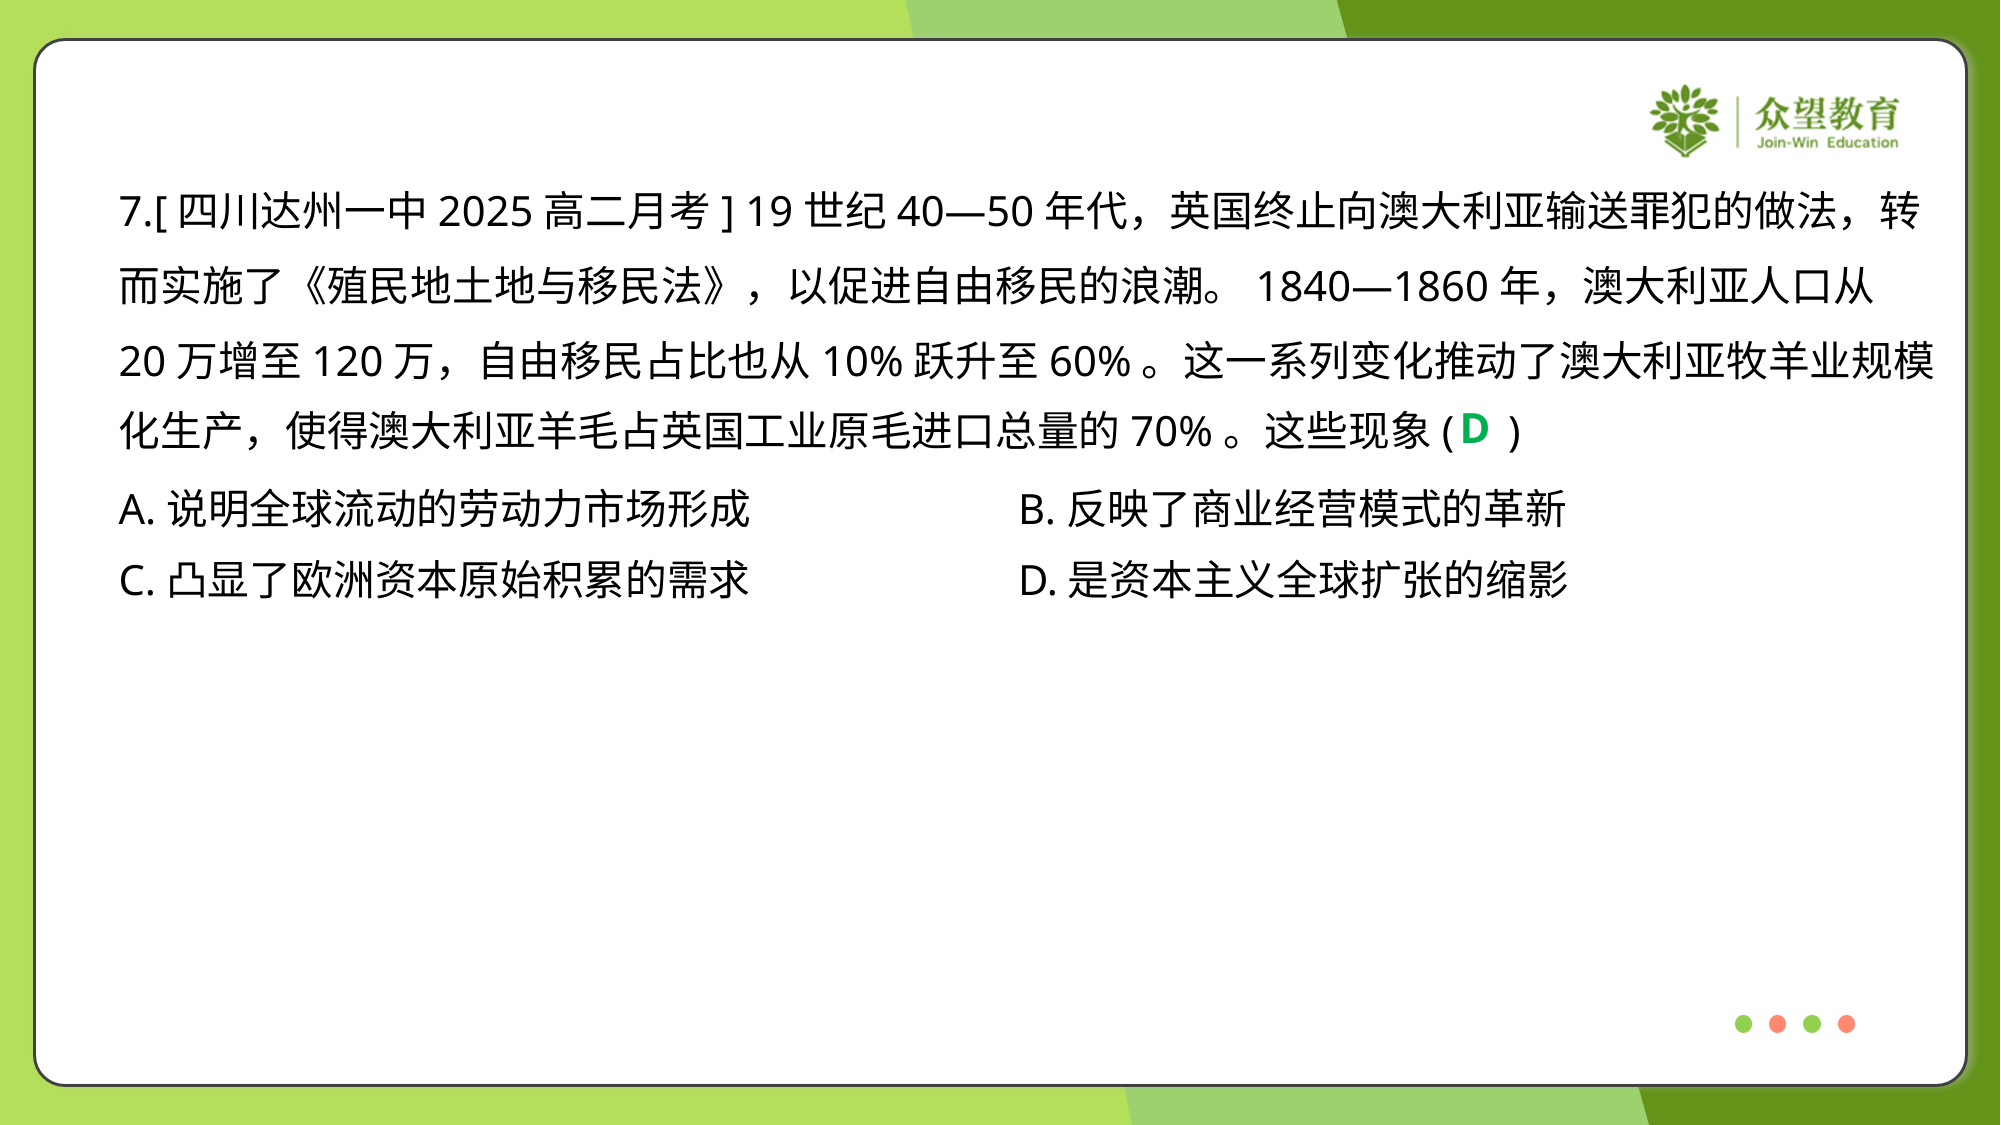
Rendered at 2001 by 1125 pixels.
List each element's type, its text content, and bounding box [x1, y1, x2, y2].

text_box A.说明全球流动的劳动力市场形成 B.反映了商业经营模式的革新 C.凸显了欧洲资本原始积累的需求 D.是资本主义全球扩张的缩影 [118, 457, 1883, 597]
text_box 7.[四川达州一中2025高二月考] 19世纪40—50年代，英国终止向澳大利亚输送罪犯的做法，转 而实施了《殖民地土地与移民法》，以促进自由移民的浪潮。1840—1860年，澳大利亚人口从 20万增至120万，自由移民占比也从10%跃升至60%。这一系列变化推动了澳大利亚牧羊业规模 化生产，使得澳大利亚羊毛占英国工业原毛进口总量的70%。这些现象( ) [118, 159, 1883, 448]
text_box D [1443, 381, 1507, 446]
picture [0, 0, 2000, 1125]
